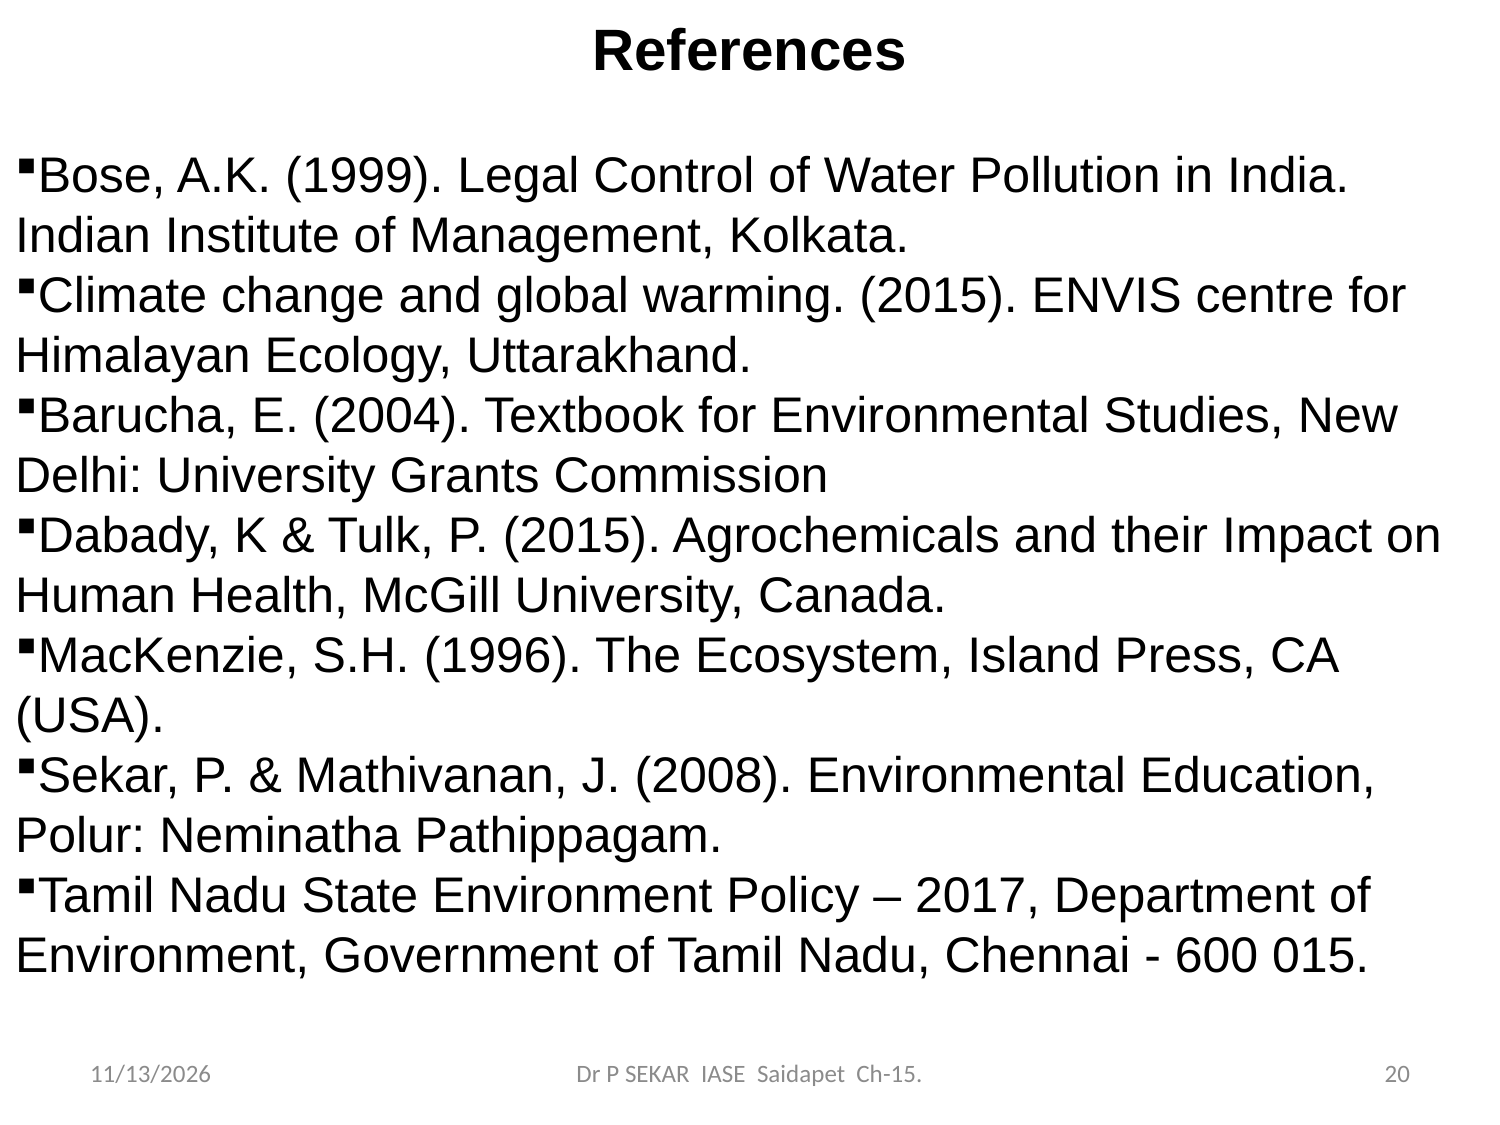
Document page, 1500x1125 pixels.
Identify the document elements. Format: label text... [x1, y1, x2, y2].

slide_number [75, 1042, 425, 1103]
text_box References Bose, A.K. (1999). Legal Control of Water Pollution in India. Indian Institute of Management, Kolkata. Climate change and global warming. (2015). ENVIS centre for Himalayan Ecology, Uttarakhand. Barucha, E. (2004). Textbook for Environmental Studies, New Delhi: University Grants Commission Dabady, K & Tulk, P. (2015). Agrochemicals and their Impact on Human Health, McGill University, Canada. MacKenzie, S.H. (1996). The Ecosystem, Island Press, CA (USA). Sekar, P. & Mathivanan, J. (2008). Environmental Education, Polur: Neminatha Pathippagam. Tamil Nadu State Environment Policy – 2017, Department of Environment, Government of Tamil Nadu, Chennai - 600 015. [0, 4, 1500, 990]
footer Dr P SEKAR IASE Saidapet Ch-15. [512, 1042, 988, 1103]
slide_number 20 [1074, 1042, 1425, 1103]
